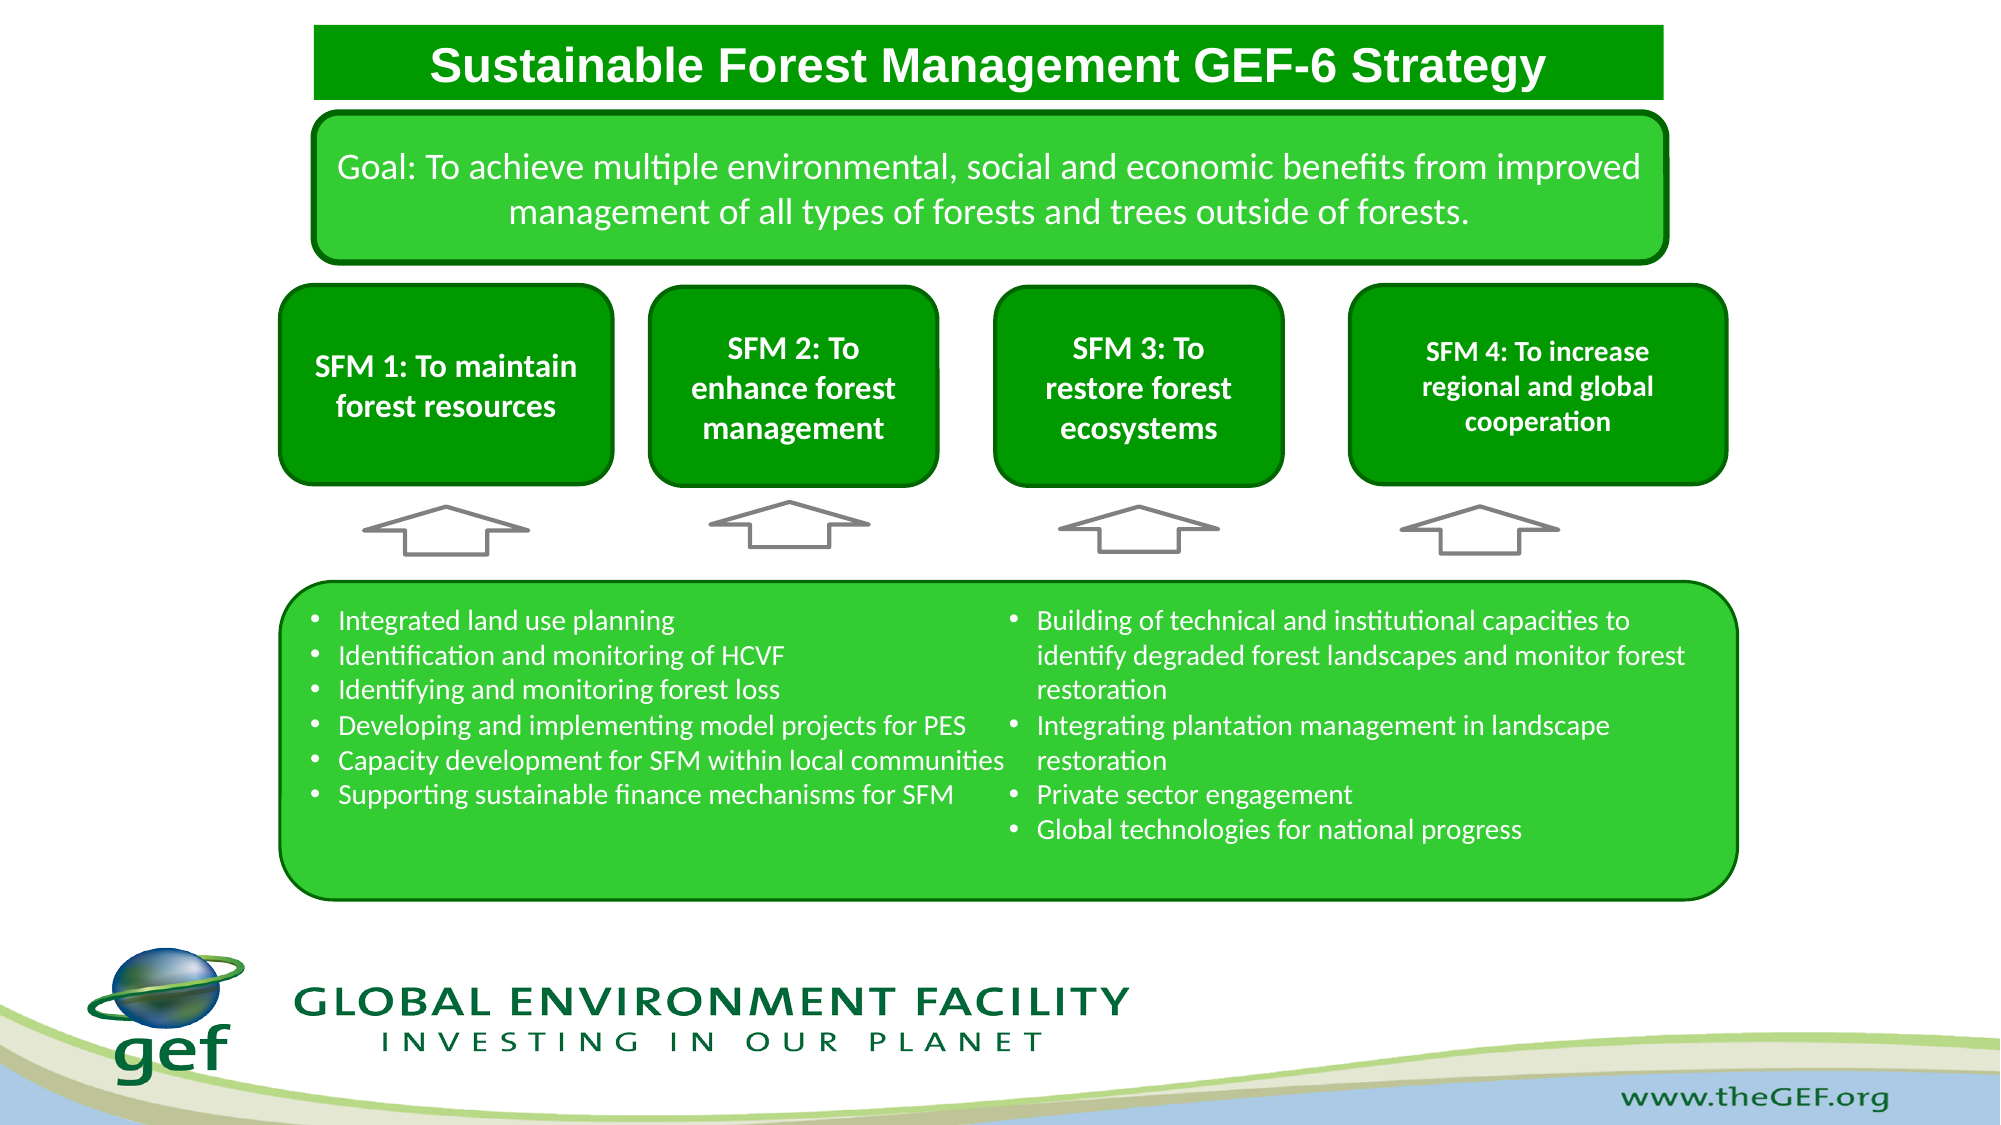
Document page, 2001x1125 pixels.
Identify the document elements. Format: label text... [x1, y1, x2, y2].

text_box Integrated land use planning Identification and monitoring of HCVF Identifying and monitoring forest loss Developing and implementing model projects for PES Capacity development for SFM within local communities Supporting sustainable finance mechanisms for SFM Building of technical and institutional capacities to identify degraded forest landscapes and monitor forest restoration Integrating plantation management in landscape restoration Private sector engagement Global technologies for national progress [277, 579, 1740, 903]
text_box Goal: To achieve multiple environmental, social and economic benefits from improved management of all types of forests and trees outside of forests. [311, 110, 1669, 265]
text_box SFM 4: To increase regional and global cooperation [1347, 282, 1729, 487]
text_box SFM 1: To maintain forest resources [277, 282, 615, 487]
text_box [1399, 504, 1561, 556]
text_box [361, 504, 531, 557]
text_box [1057, 504, 1221, 554]
picture [0, 920, 2000, 1125]
text_box [708, 499, 871, 550]
title Sustainable Forest Management GEF-6 Strategy [313, 24, 1664, 101]
text_box SFM 3: To restore forest ecosystems [993, 284, 1285, 488]
text_box SFM 2: To enhance forest management [647, 284, 940, 488]
